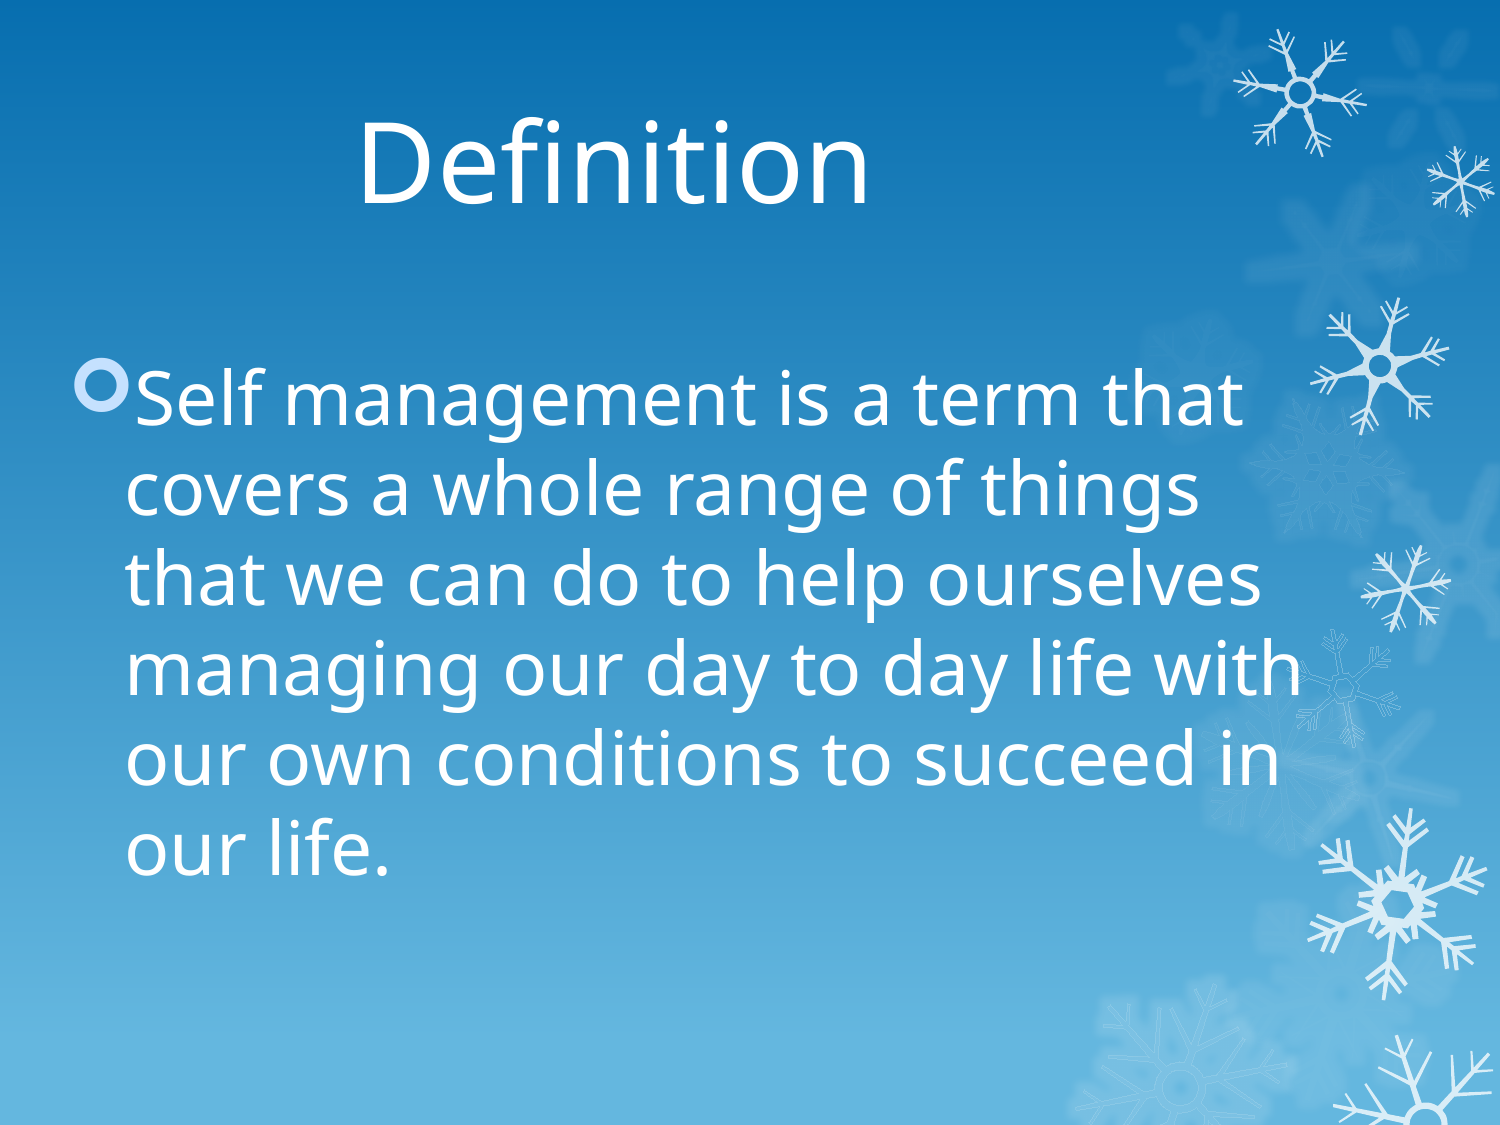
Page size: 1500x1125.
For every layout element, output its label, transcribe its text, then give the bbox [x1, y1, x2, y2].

title Definition [76, 54, 1335, 263]
list Self management is a term that covers a whole range of things that we can do to help ourselves managing our day to day life with our own conditions to succeed in our life. [53, 278, 1335, 962]
